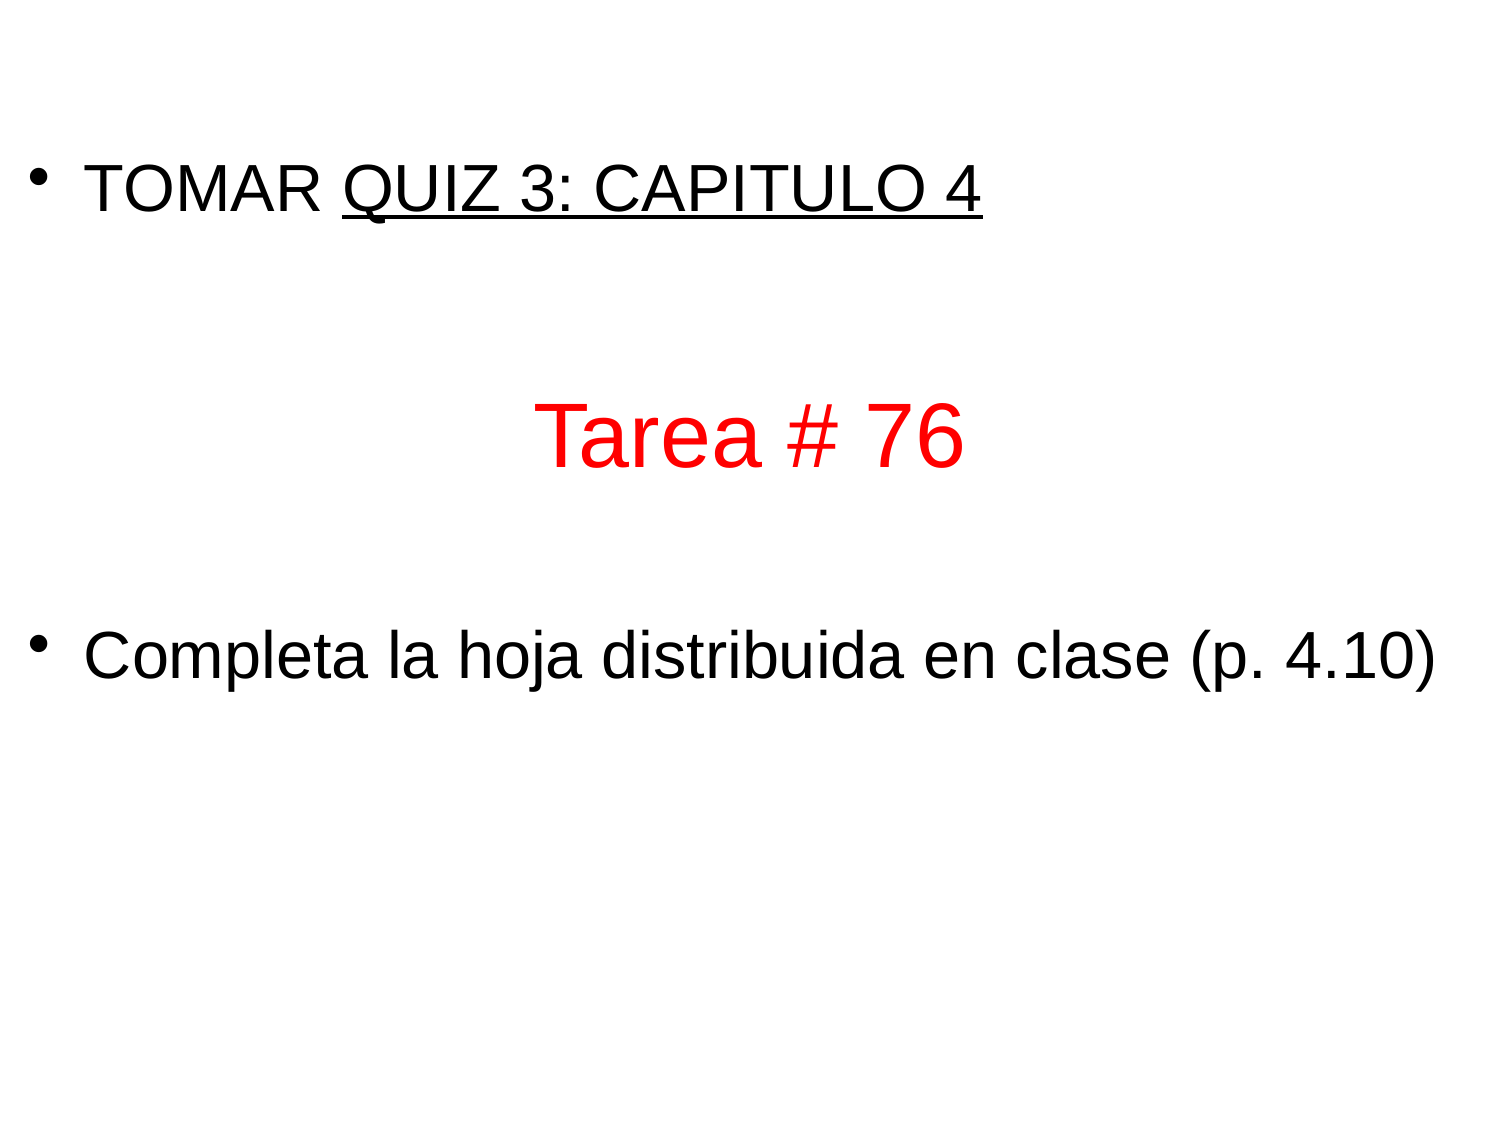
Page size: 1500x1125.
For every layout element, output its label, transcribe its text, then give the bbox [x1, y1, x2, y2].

text_box Tarea # 76 [74, 337, 1425, 525]
list TOMAR QUIZ 3: CAPITULO 4 Completa la hoja distribuida en clase (p. 4.10) [12, 137, 1500, 1005]
